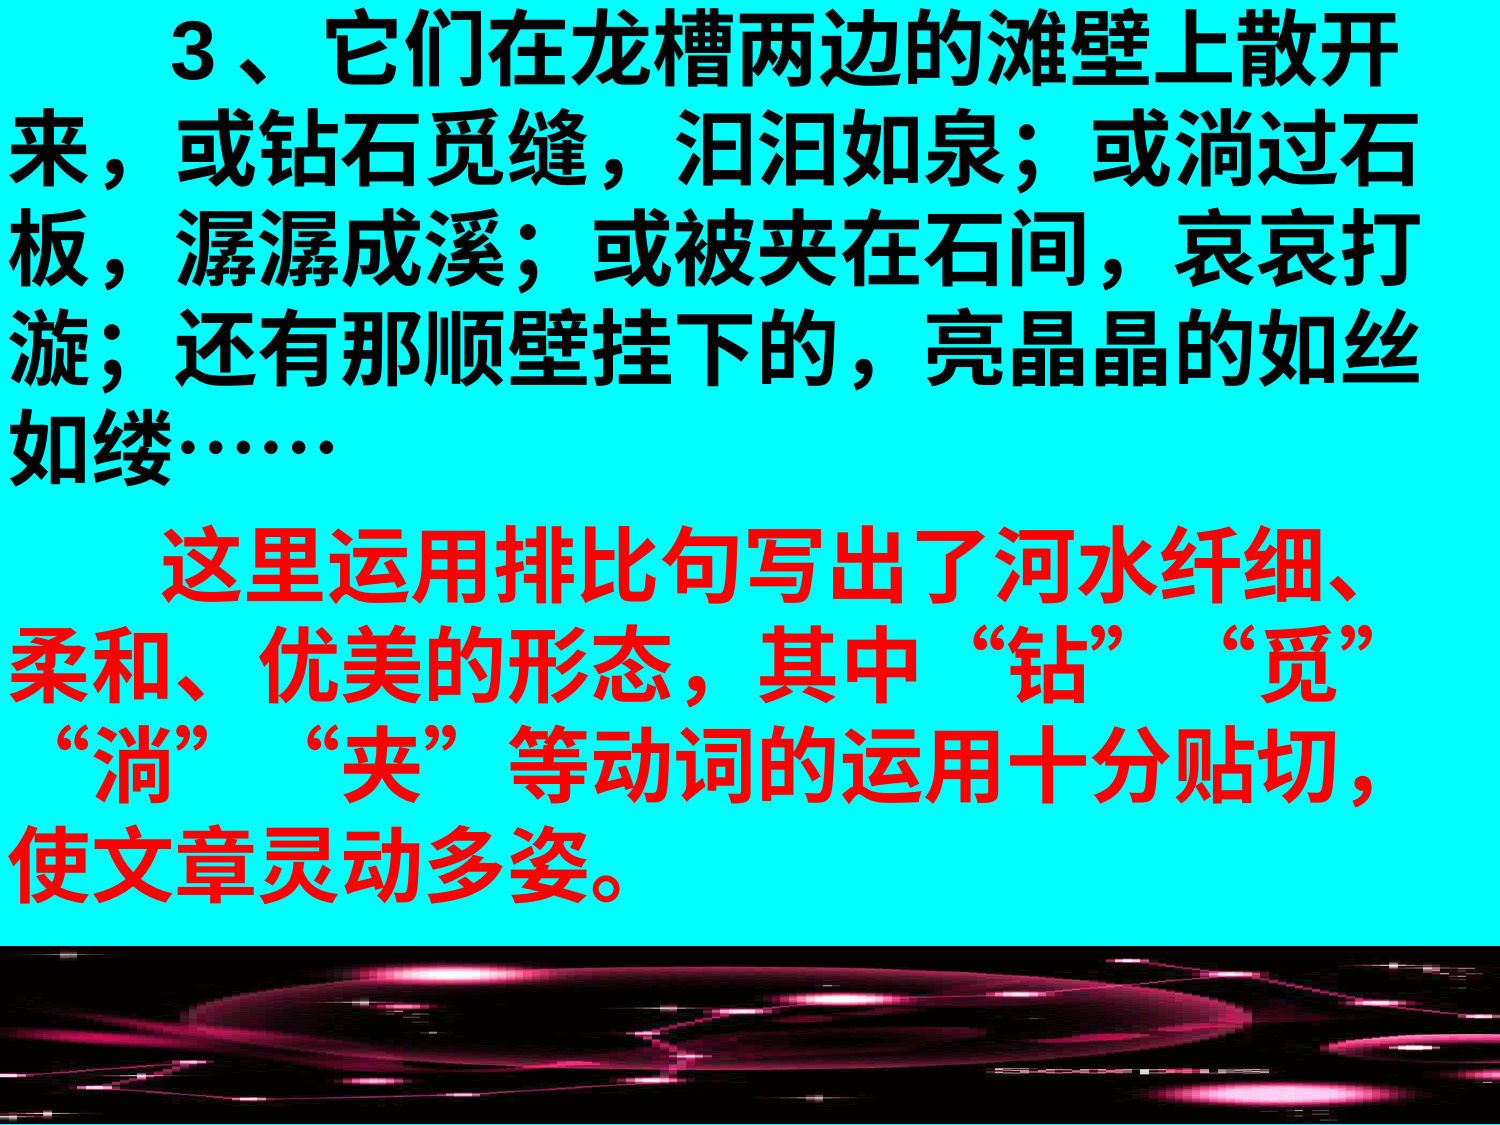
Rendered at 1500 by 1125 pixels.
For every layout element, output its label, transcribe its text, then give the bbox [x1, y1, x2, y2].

list 3、它们在龙槽两边的滩壁上散开来，或钻石觅缝，汩汩如泉；或淌过石板，潺潺成溪；或被夹在石间，哀哀打漩；还有那顺壁挂下的，亮晶晶的如丝如缕…… 这里运用排比句写出了河水纤细、柔和、优美的形态，其中“钻”“觅”“淌”“夹”等动词的运用十分贴切，使文章灵动多姿。 [0, 0, 1500, 946]
picture [0, 946, 1500, 1124]
